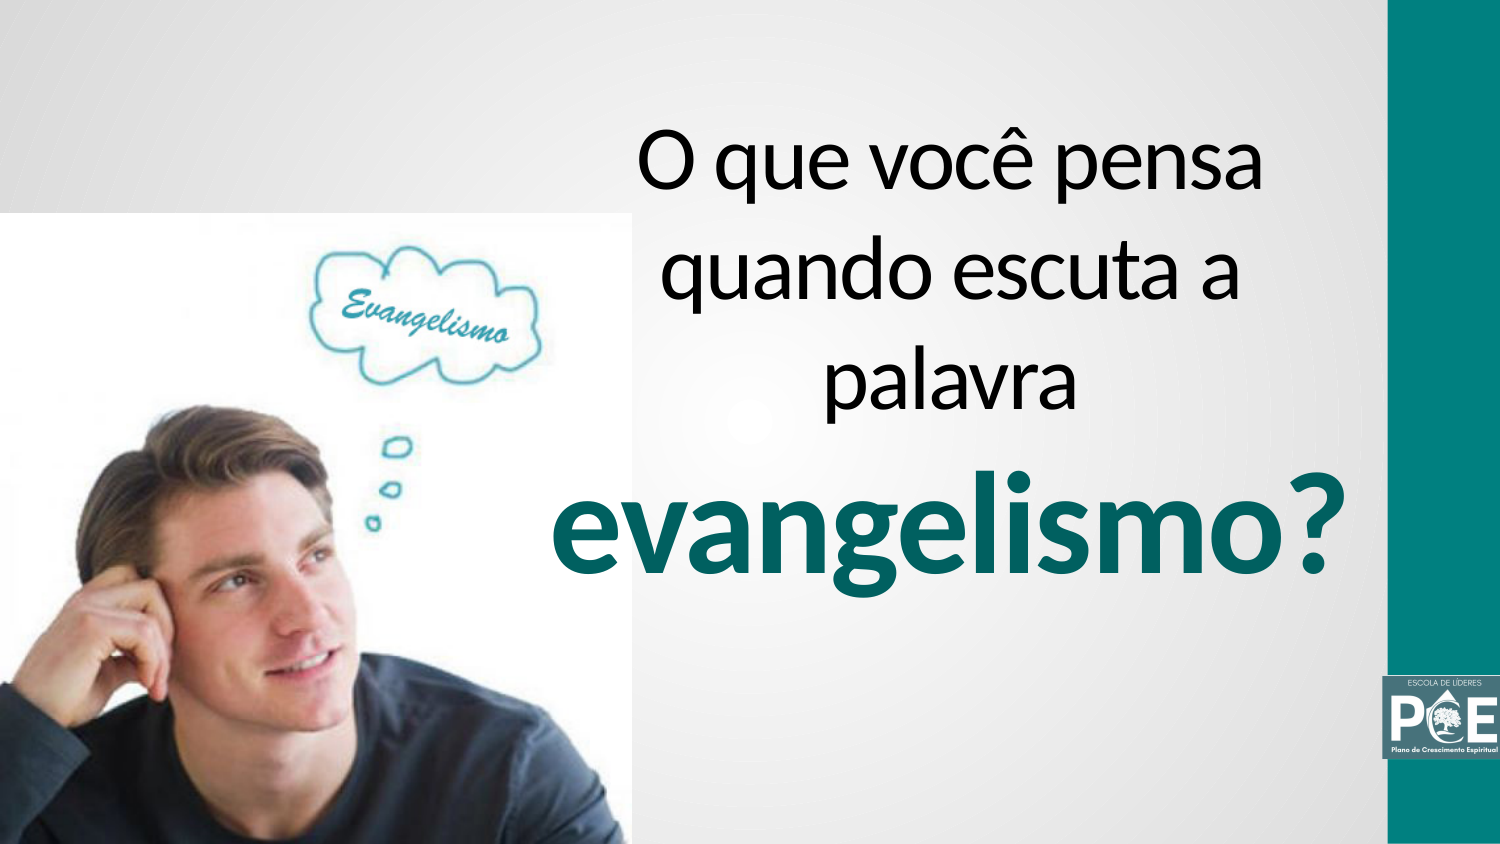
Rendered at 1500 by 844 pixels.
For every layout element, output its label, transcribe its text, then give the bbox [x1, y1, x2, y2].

picture [1382, 675, 1500, 759]
picture [0, 213, 632, 844]
text_box O que você pensa quando escuta a palavra evangelismo? [532, 90, 1370, 611]
